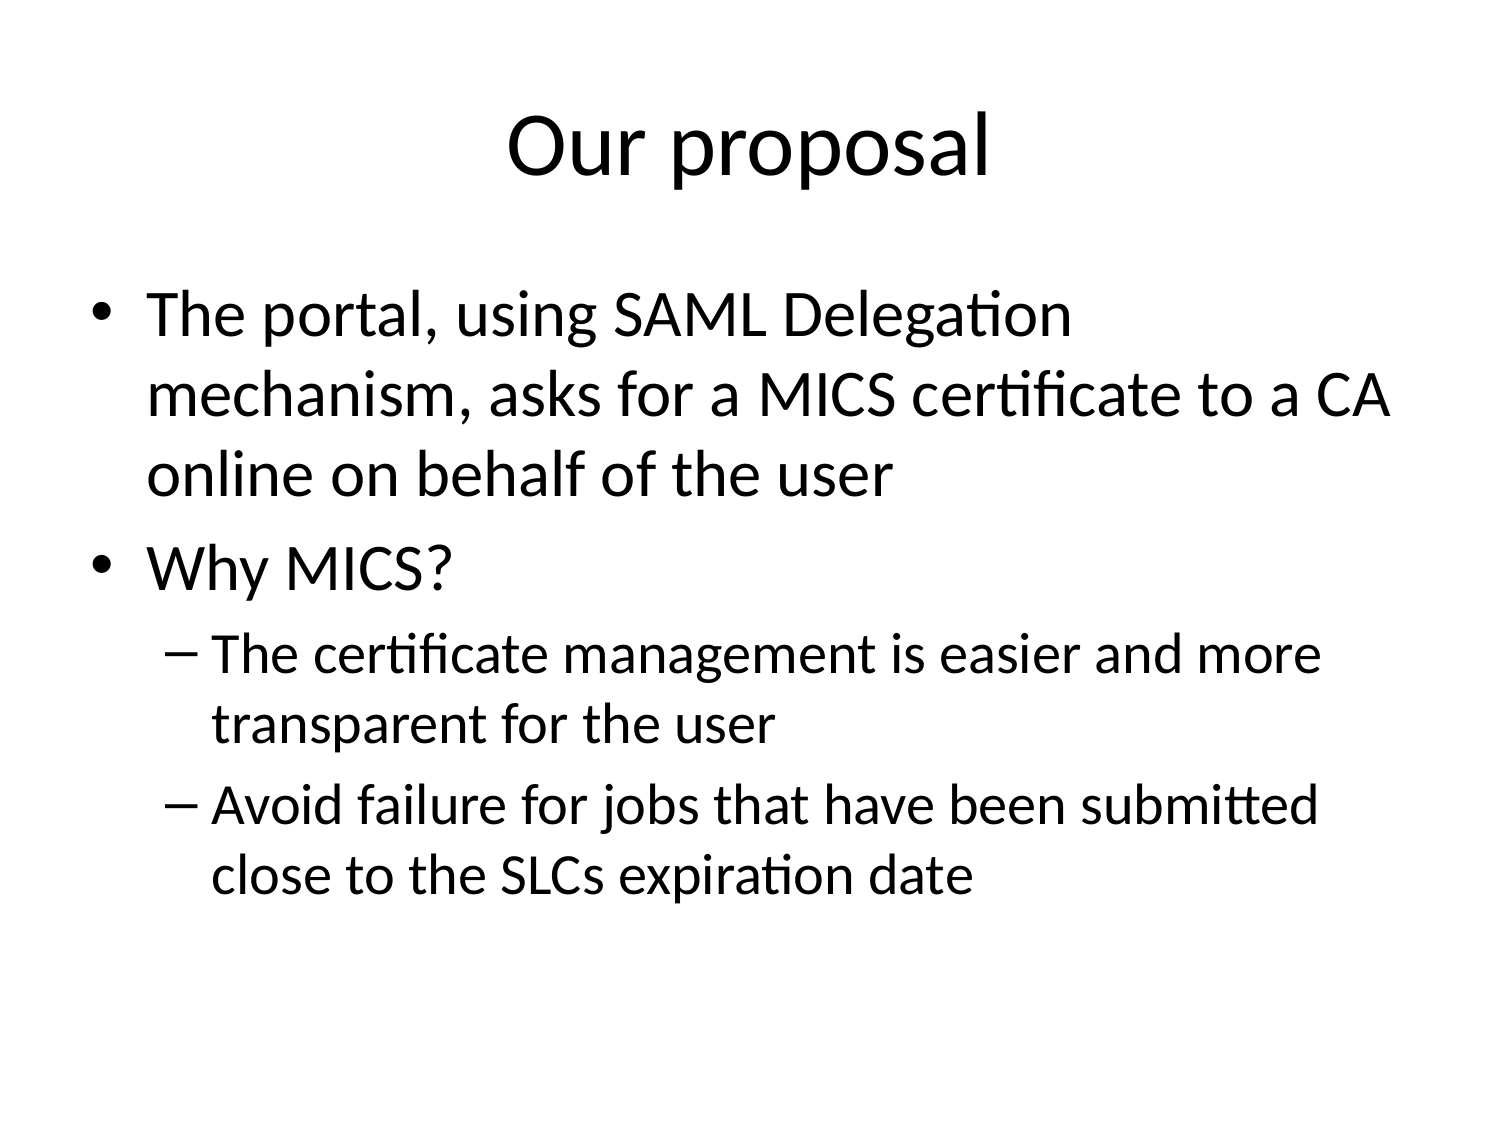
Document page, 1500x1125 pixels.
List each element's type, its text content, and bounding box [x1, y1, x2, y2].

list The portal, using SAML Delegation mechanism, asks for a MICS certificate to a CA online on behalf of the user Why MICS? The certificate management is easier and more transparent for the user Avoid failure for jobs that have been submitted close to the SLCs expiration date [75, 262, 1425, 1005]
title Our proposal [75, 45, 1425, 233]
